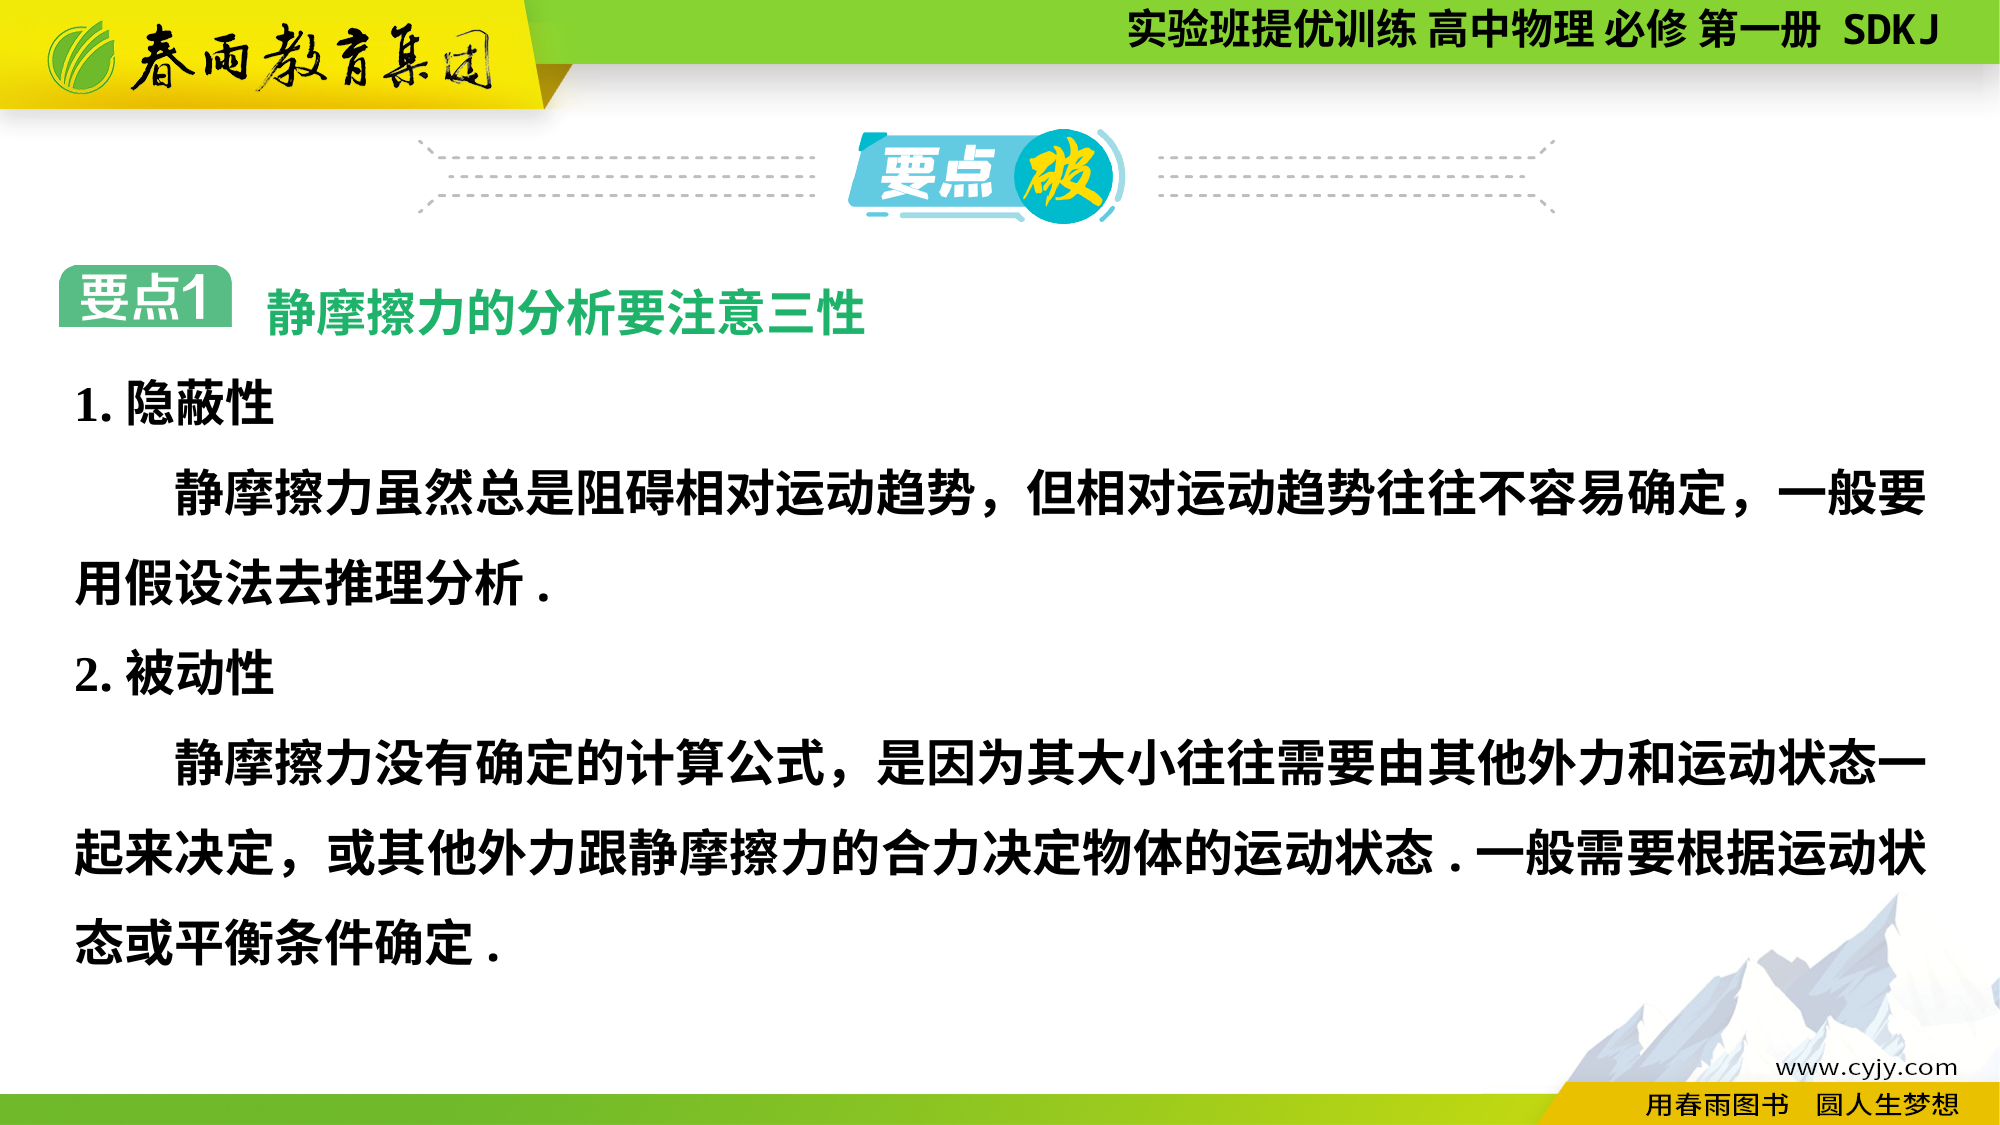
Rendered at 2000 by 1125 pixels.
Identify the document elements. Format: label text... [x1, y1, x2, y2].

picture [0, 0, 2000, 1125]
list 静摩擦力的分析要注意三性 1.隐蔽性 静摩擦力虽然总是阻碍相对运动趋势，但相对运动趋势往往不容易确定，一般要用假设法去推理分析. 2.被动性 静摩擦力没有确定的计算公式，是因为其大小往往需要由其他外力和运动状态一起来决定，或其他外力跟静摩擦力的合力决定物体的运动状态.一般需要根据运动状态或平衡条件确定. [59, 243, 1944, 986]
